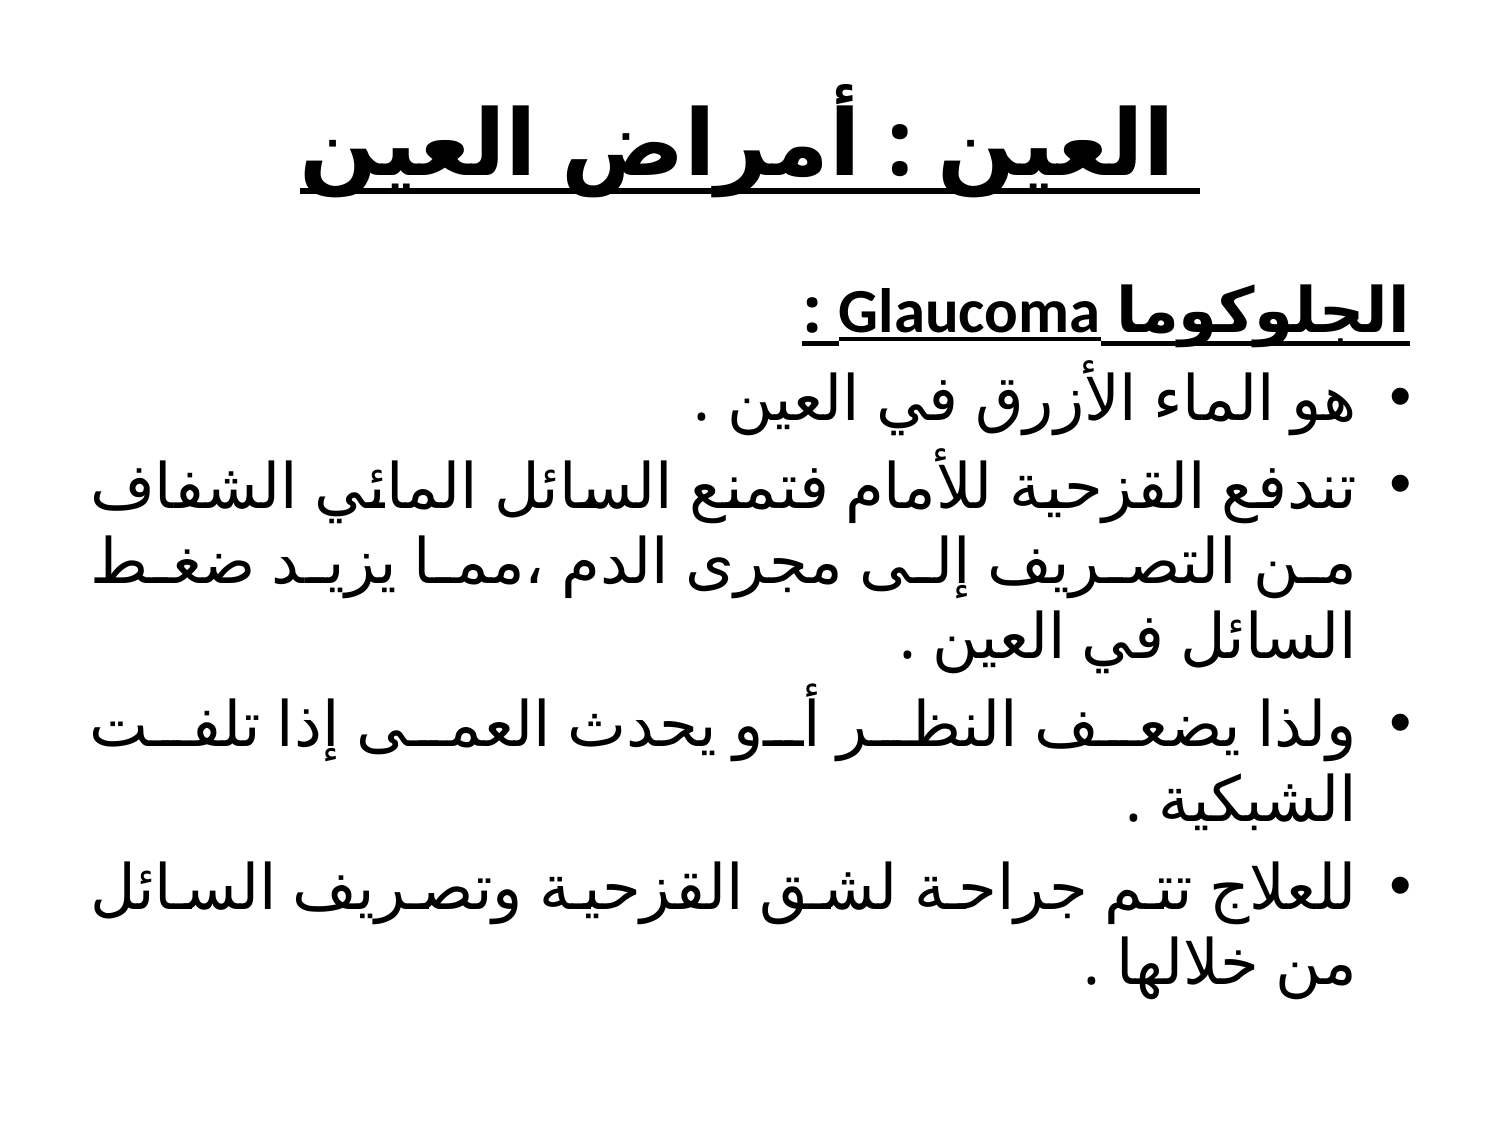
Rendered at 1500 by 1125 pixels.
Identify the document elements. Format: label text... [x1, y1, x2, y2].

title العين : أمراض العين [75, 45, 1425, 233]
list الجلوكوما Glaucoma : هو الماء الأزرق في العين . تندفع القزحية للأمام فتمنع السائل المائي الشفاف من التصريف إلى مجرى الدم ،مما يزيد ضغط السائل في العين . ولذا يضعف النظر أو يحدث العمى إذا تلفت الشبكية . للعلاج تتم جراحة لشق القزحية وتصريف السائل من خلالها . [75, 262, 1425, 1005]
